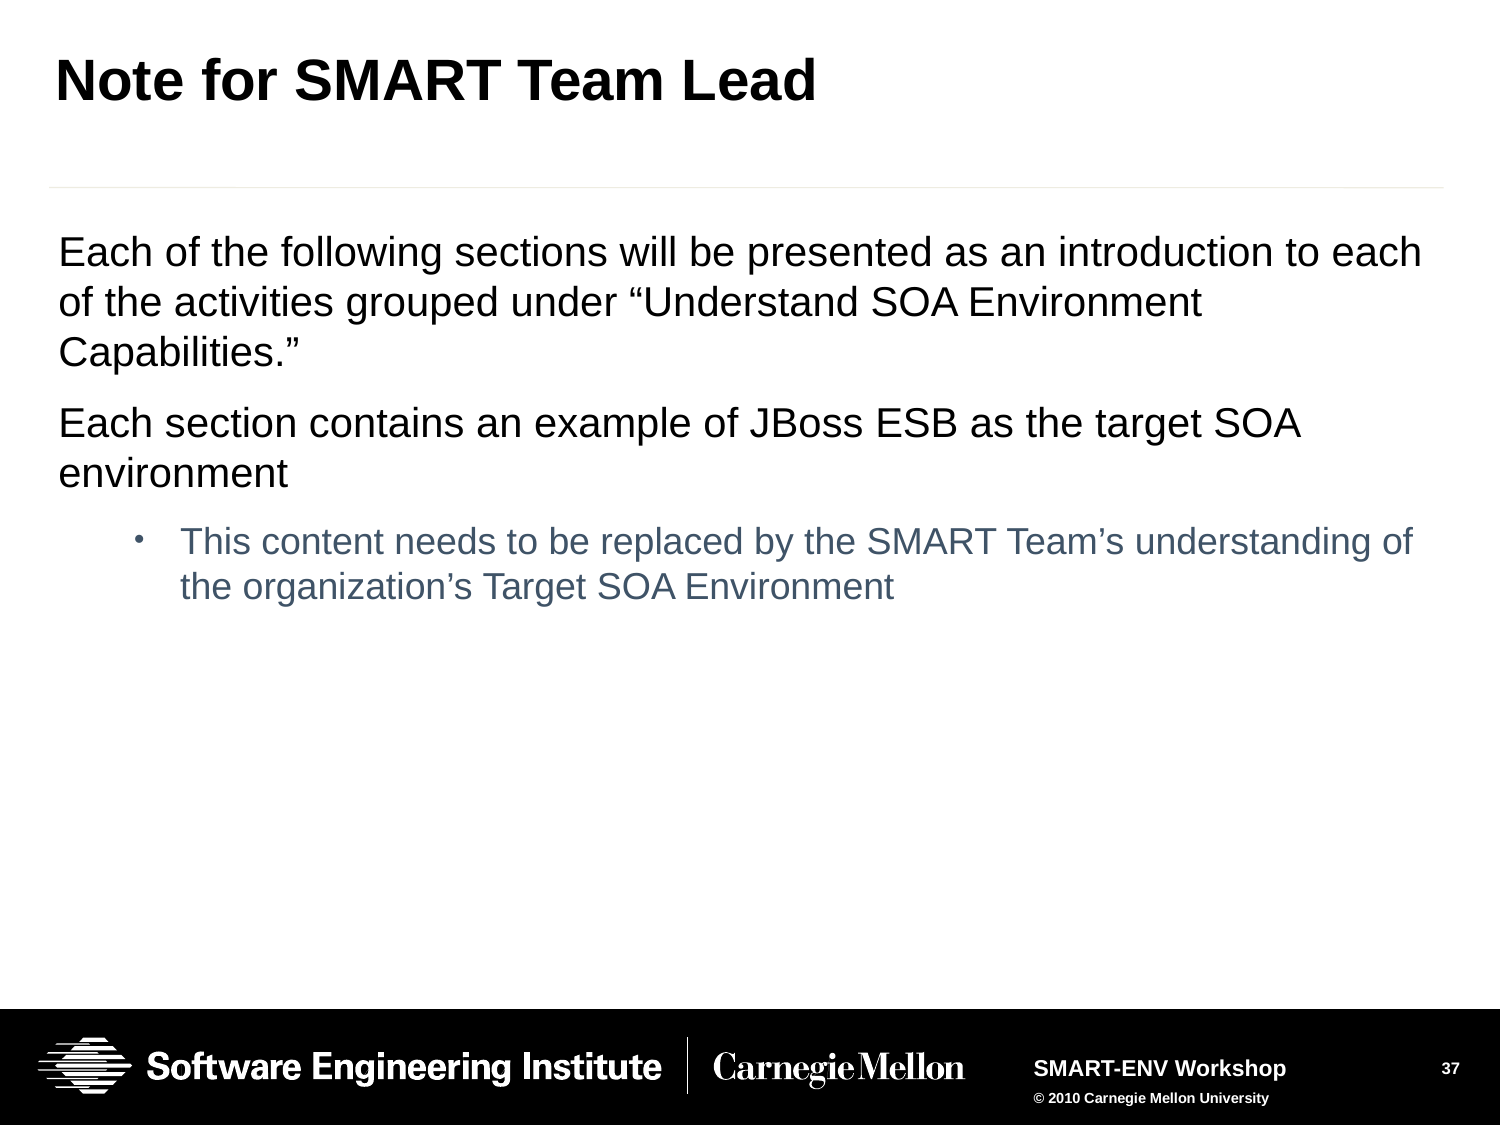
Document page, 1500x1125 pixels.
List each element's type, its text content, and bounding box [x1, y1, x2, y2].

title Note for SMART Team Lead [55, 49, 1451, 114]
list Each of the following sections will be presented as an introduction to each of the activities grouped under “Understand SOA Environment Capabilities.” Each section contains an example of JBoss ESB as the target SOA environment This content needs to be replaced by the SMART Team’s understanding of the organization’s Target SOA Environment [58, 224, 1438, 953]
